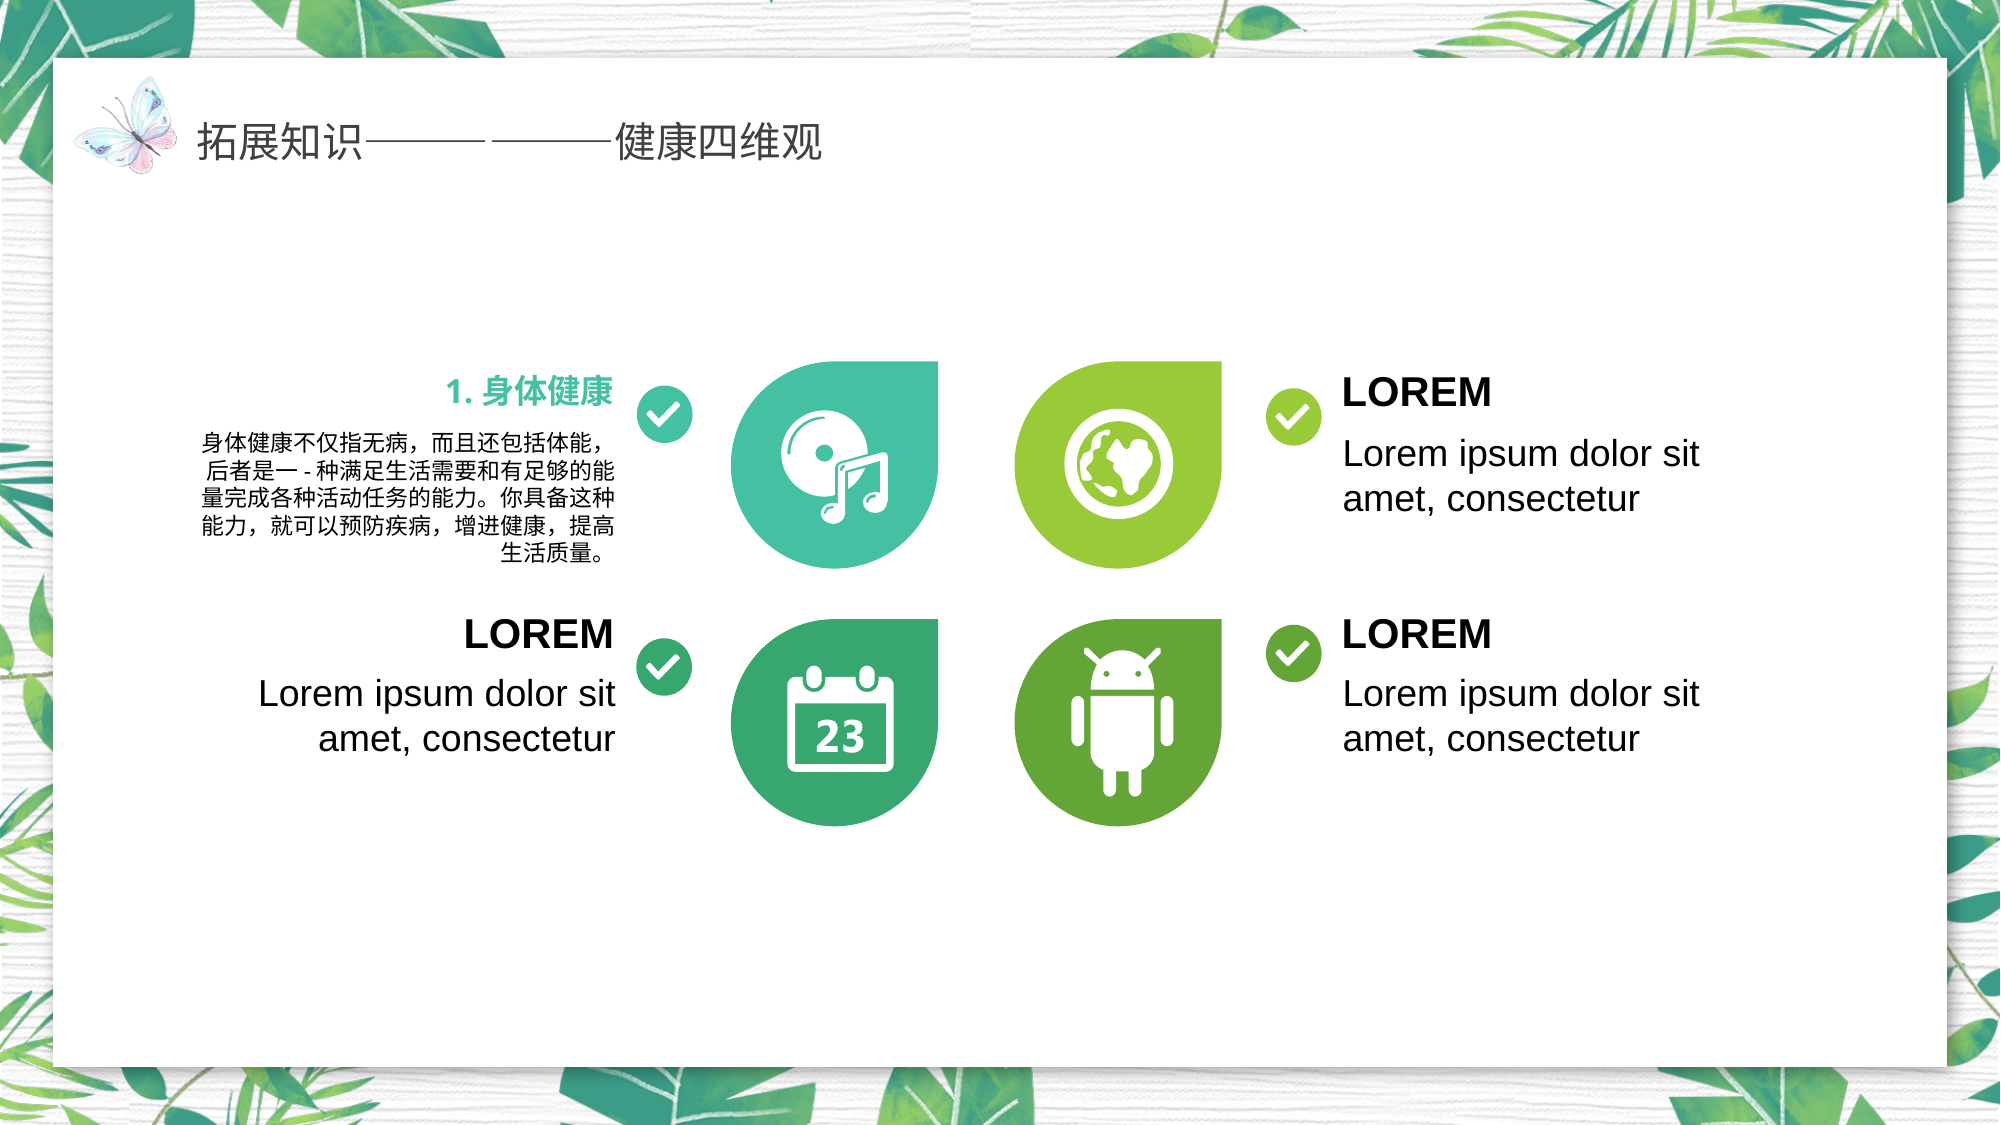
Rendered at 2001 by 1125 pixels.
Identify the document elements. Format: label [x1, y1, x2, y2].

text_box [0, 0, 2000, 1125]
picture [73, 76, 177, 174]
